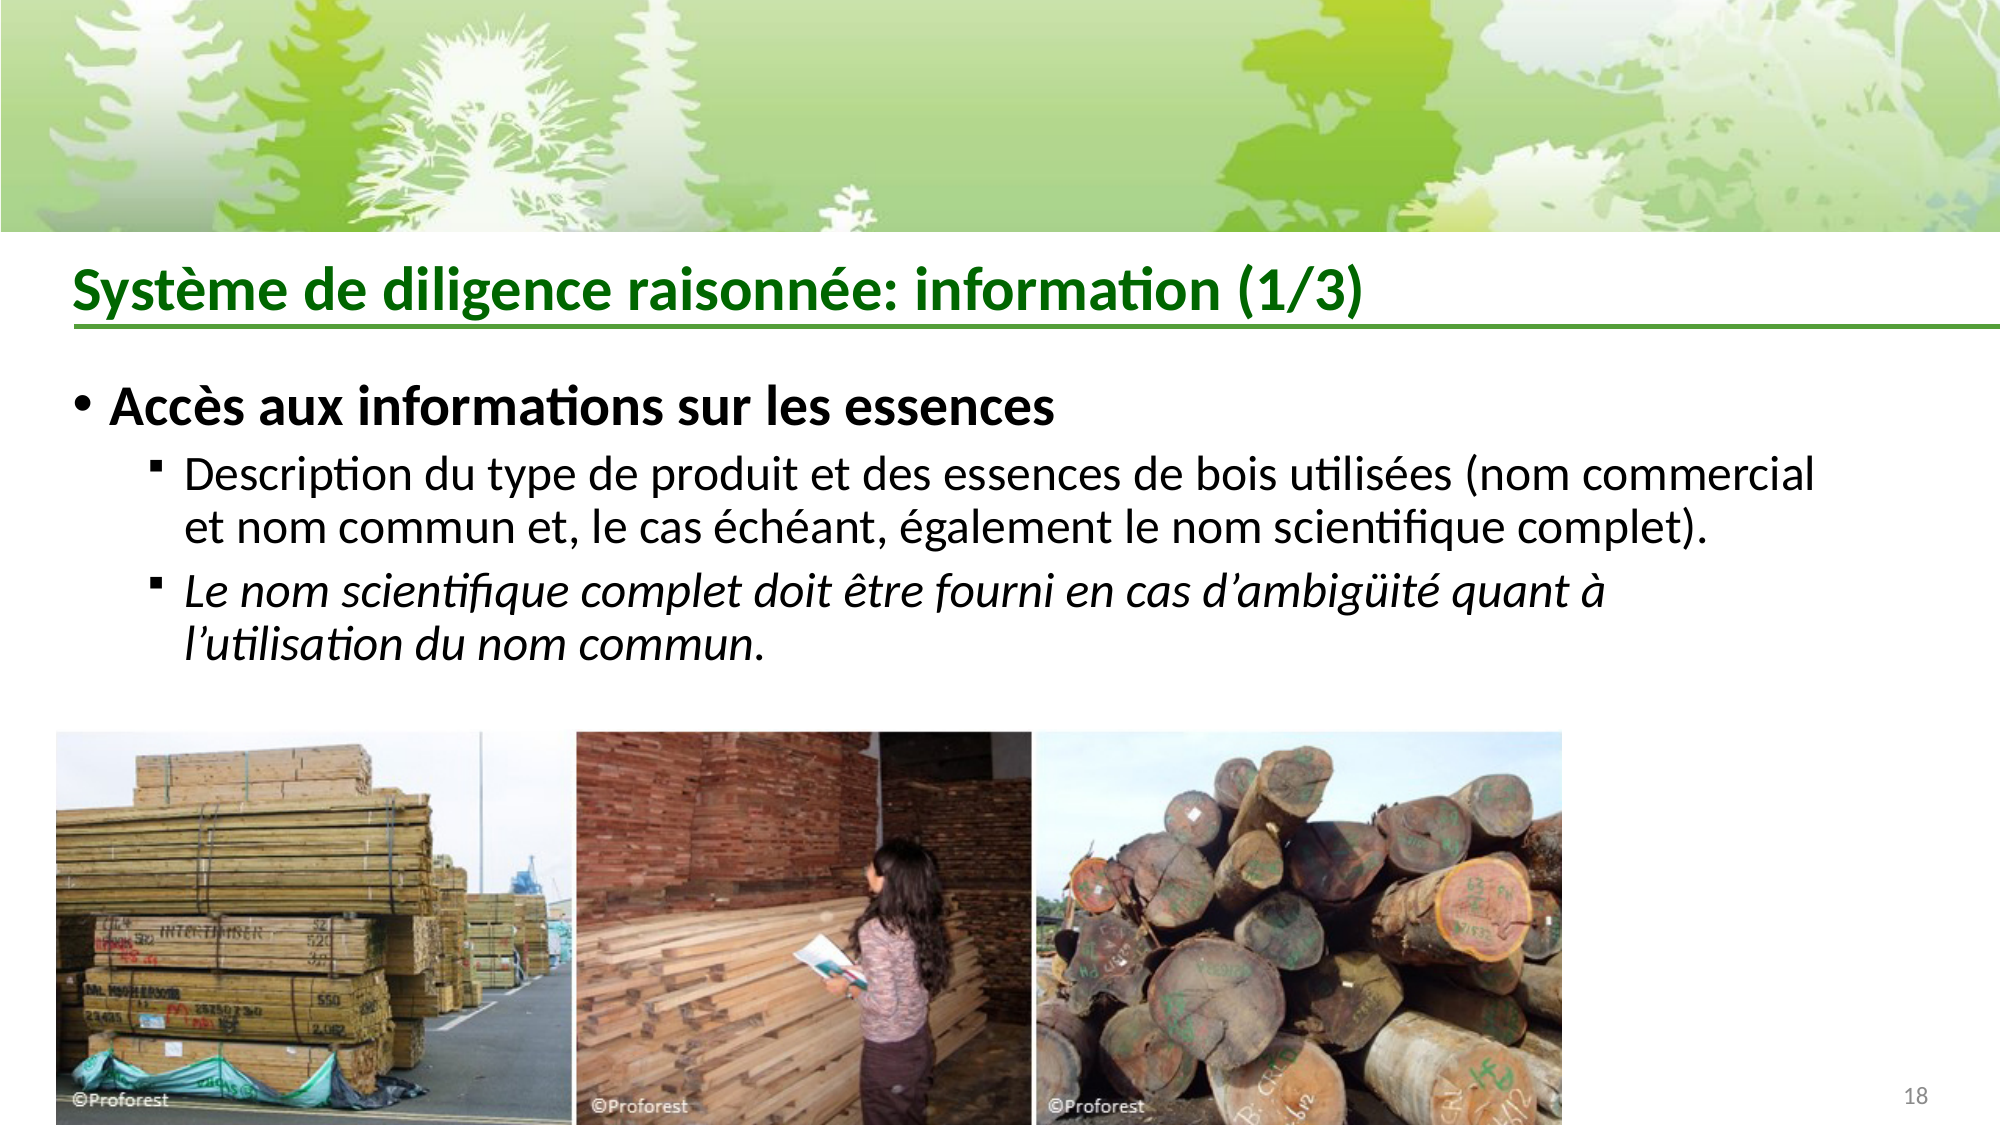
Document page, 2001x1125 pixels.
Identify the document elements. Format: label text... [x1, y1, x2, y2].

title Système de diligence raisonnée: information (1/3) [56, 196, 1557, 384]
picture [0, 0, 2000, 232]
picture [56, 729, 1562, 1125]
slide_number 18 [1562, 1065, 1944, 1125]
list Accès aux informations sur les essences Description du type de produit et des essences de bois utilisées (nom commercial et nom commun et, le cas échéant, également le nom scientifique complet). Le nom scientifique complet doit être fourni en cas d’ambigüité quant à l’utilisation du nom commun. [57, 367, 1844, 730]
